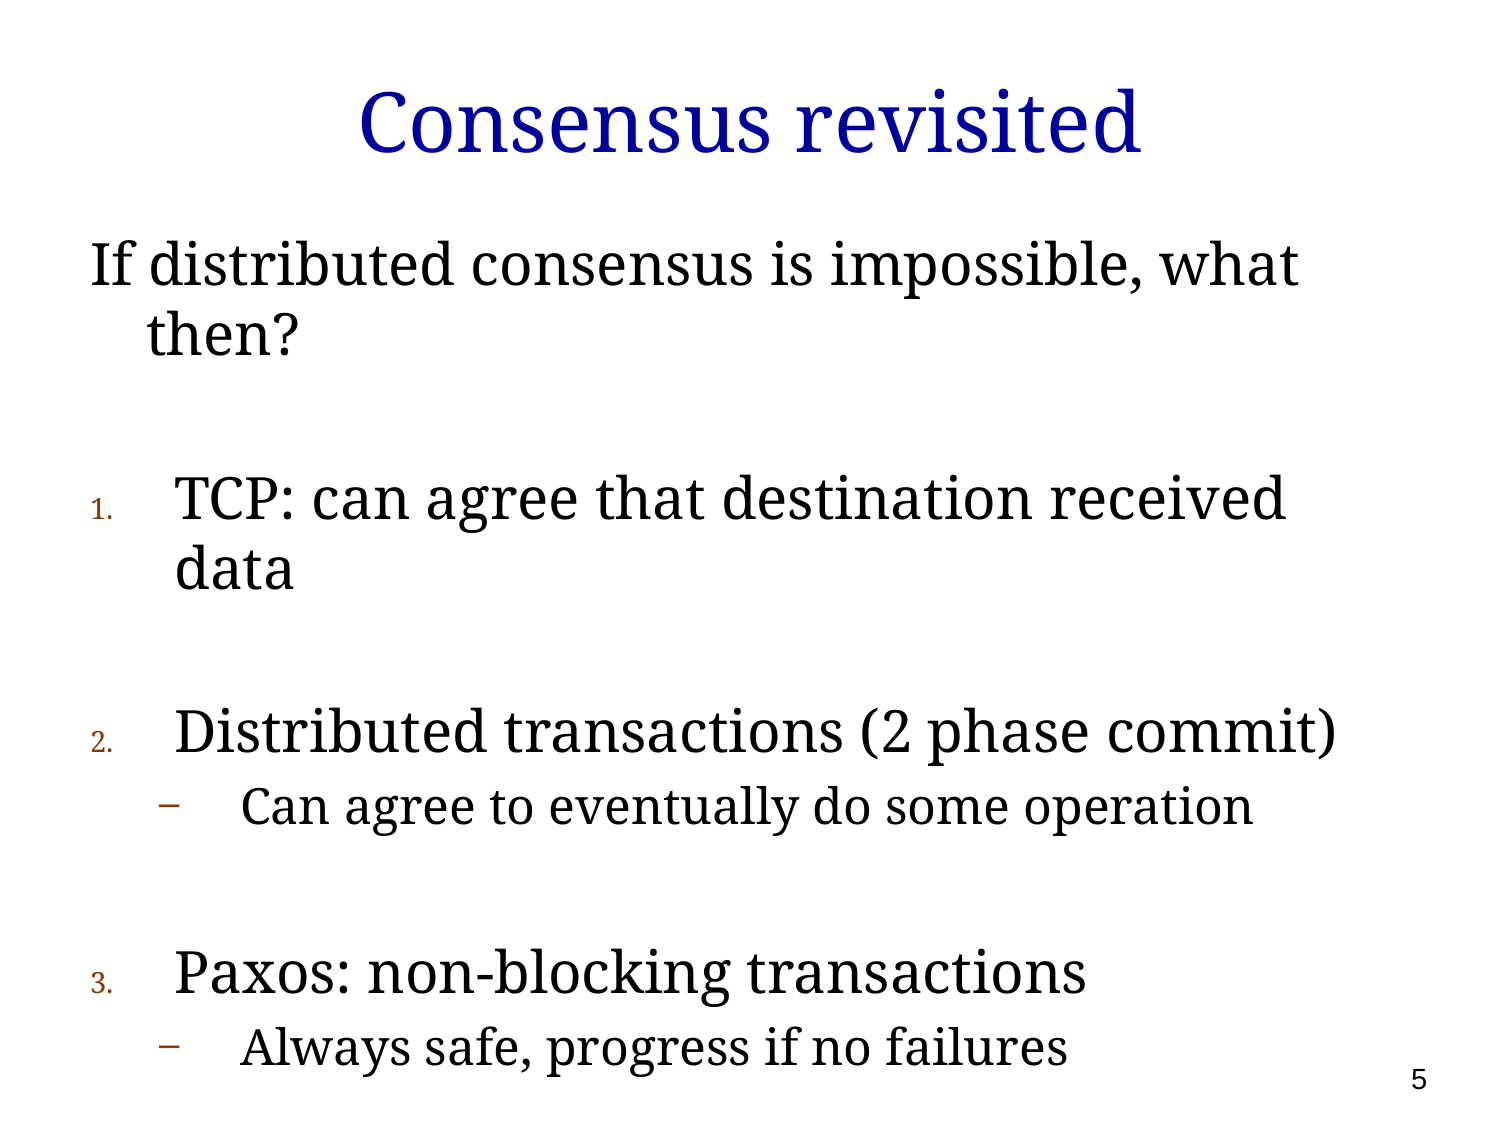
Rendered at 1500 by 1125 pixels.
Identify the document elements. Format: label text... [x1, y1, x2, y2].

list If distributed consensus is impossible, what then? TCP: can agree that destination received data Distributed transactions (2 phase commit) Can agree to eventually do some operation Paxos: non-blocking transactions Always safe, progress if no failures [74, 219, 1426, 963]
title Consensus revisited [74, 47, 1426, 191]
slide_number 5 [1092, 1024, 1443, 1103]
